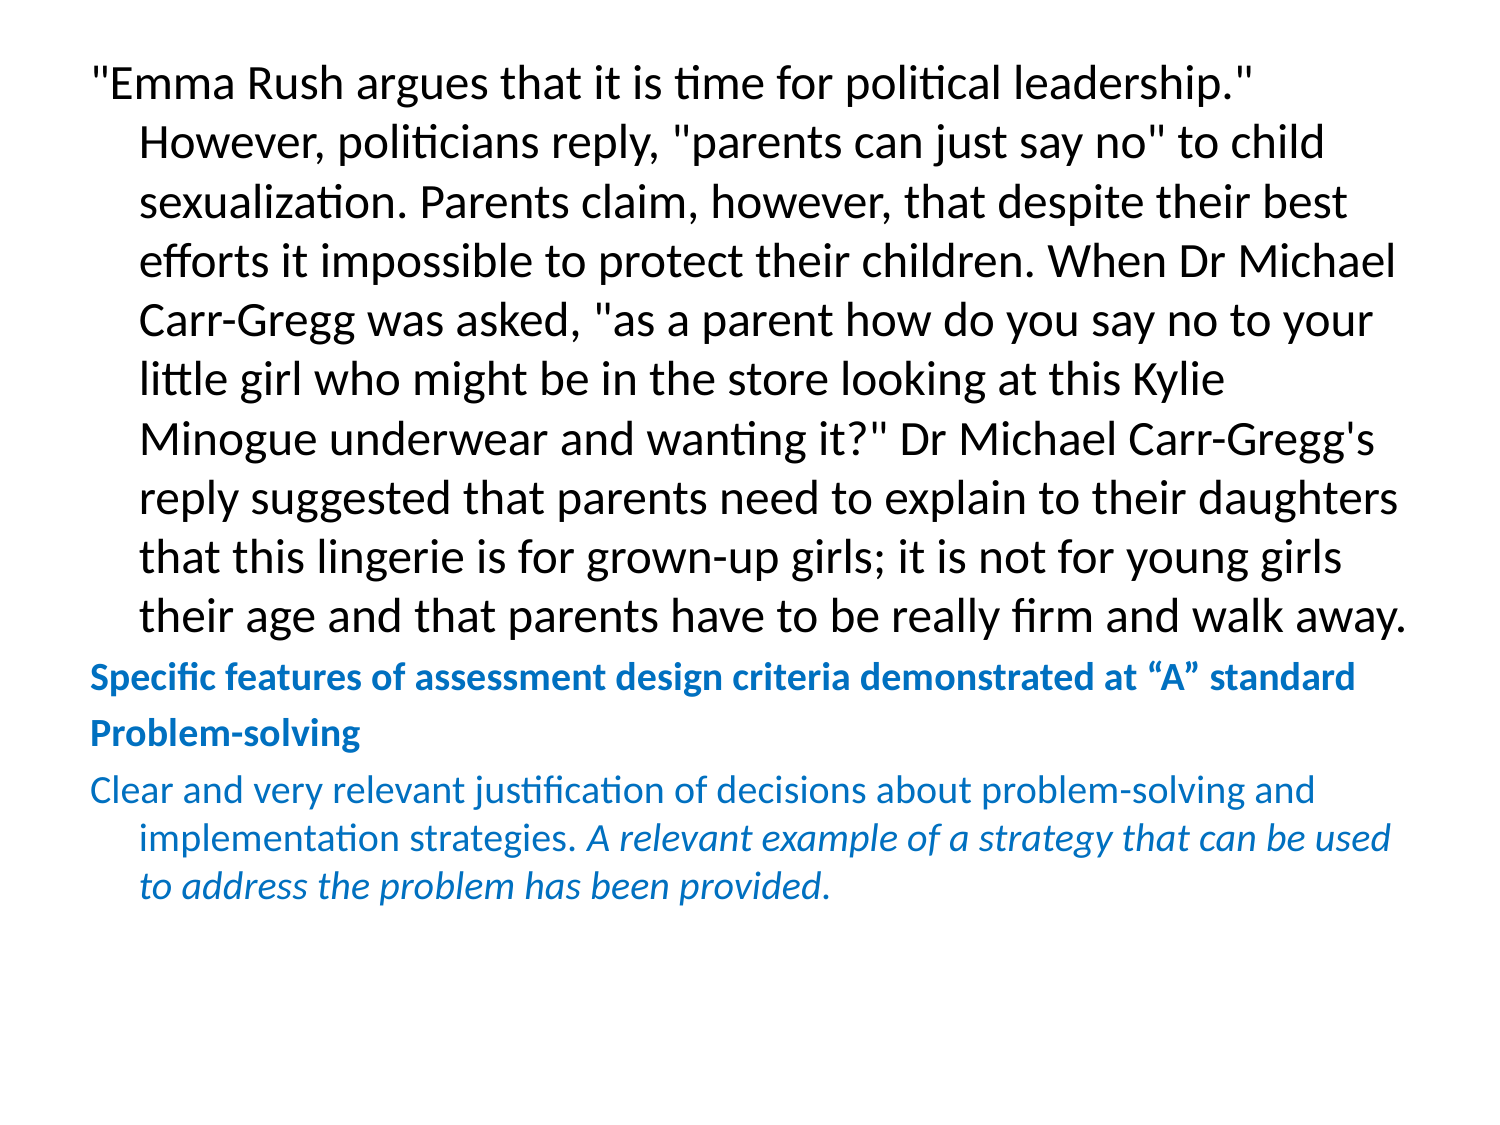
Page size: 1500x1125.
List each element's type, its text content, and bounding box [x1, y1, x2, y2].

list "Emma Rush argues that it is time for political leadership." However, politicians reply, "parents can just say no" to child sexualization. Parents claim, however, that despite their best efforts it impossible to protect their children. When Dr Michael Carr-Gregg was asked, "as a parent how do you say no to your little girl who might be in the store looking at this Kylie Minogue underwear and wanting it?" Dr Michael Carr-Gregg's reply suggested that parents need to explain to their daughters that this lingerie is for grown-up girls; it is not for young girls their age and that parents have to be really firm and walk away. Specific features of assessment design criteria demonstrated at “A” standard Problem-solving Clear and very relevant justification of decisions about problem-solving and implementation strategies. A relevant example of a strategy that can be used to address the problem has been provided. [75, 42, 1425, 1005]
